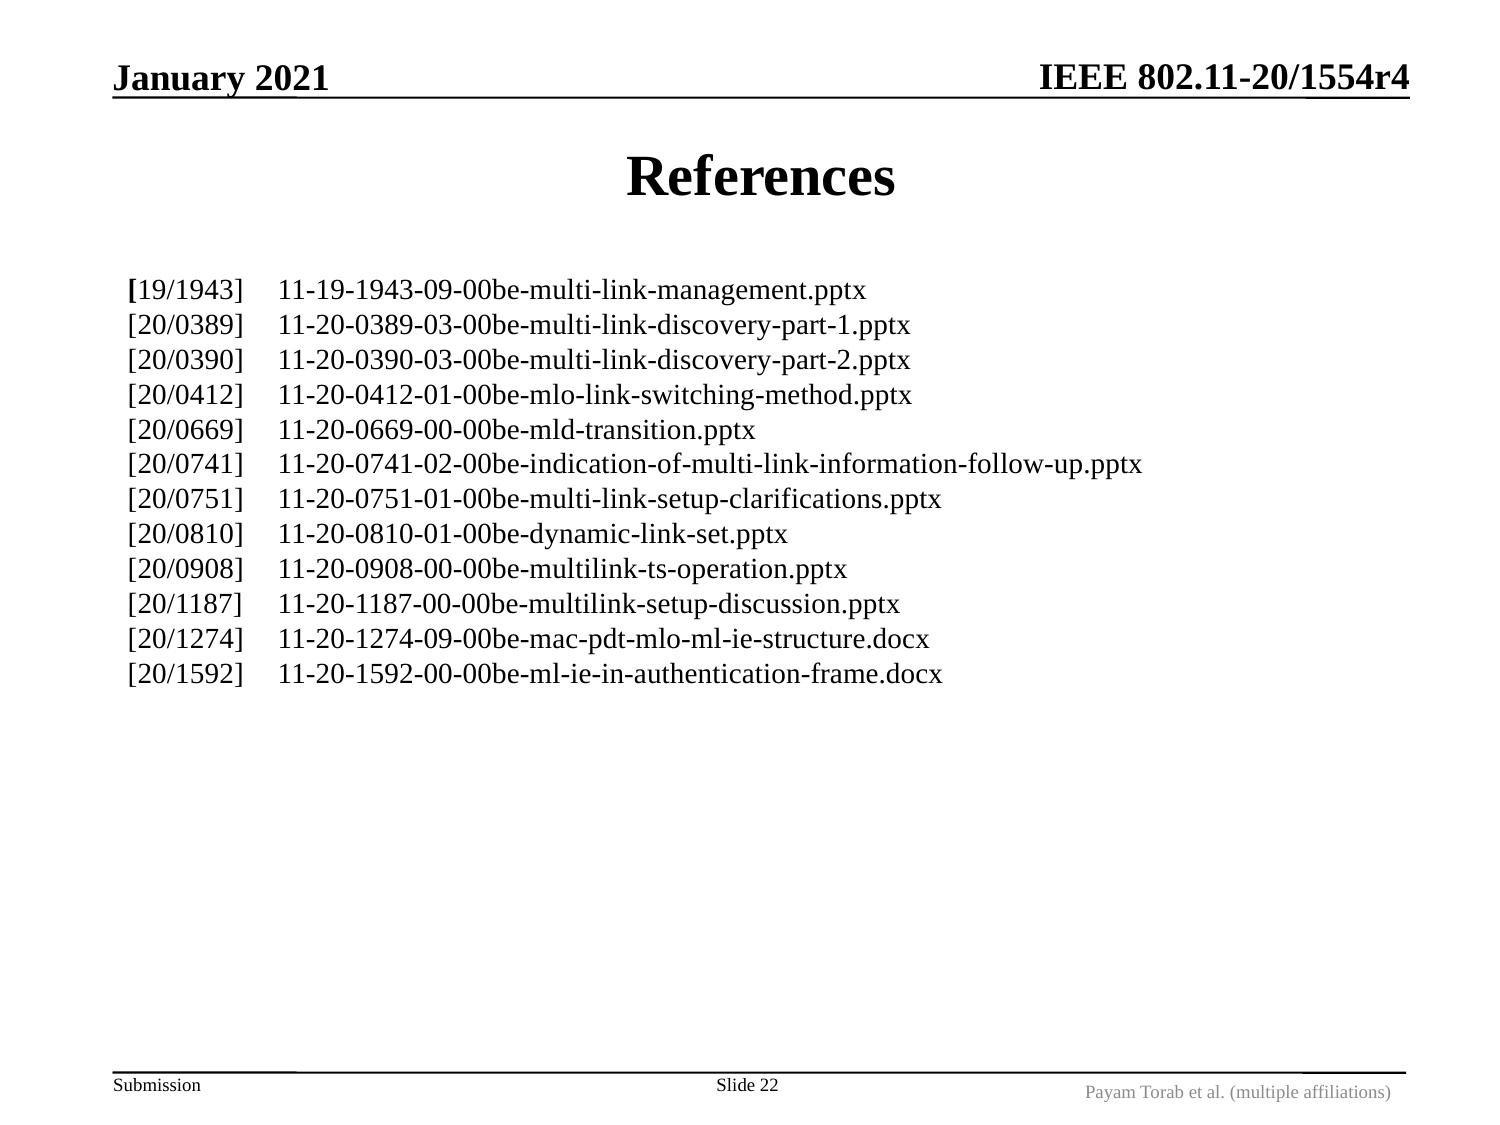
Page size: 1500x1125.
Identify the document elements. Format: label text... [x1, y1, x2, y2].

title References [112, 97, 1411, 248]
slide_number Slide 22 [702, 1072, 793, 1111]
list [19/1943] 11-19-1943-09-00be-multi-link-management.pptx [20/0389] 11-20-0389-03-00be-multi-link-discovery-part-1.pptx [20/0390] 11-20-0390-03-00be-multi-link-discovery-part-2.pptx [20/0412] 11-20-0412-01-00be-mlo-link-switching-method.pptx [20/0669] 11-20-0669-00-00be-mld-transition.pptx [20/0741] 11-20-0741-02-00be-indication-of-multi-link-information-follow-up.pptx [20/0751] 11-20-0751-01-00be-multi-link-setup-clarifications.pptx [20/0810] 11-20-0810-01-00be-dynamic-link-set.pptx [20/0908] 11-20-0908-00-00be-multilink-ts-operation.pptx [20/1187] 11-20-1187-00-00be-multilink-setup-discussion.pptx [20/1274] 11-20-1274-09-00be-mac-pdt-mlo-ml-ie-structure.docx [20/1592] 11-20-1592-00-00be-ml-ie-in-authentication-frame.docx [112, 262, 1411, 1073]
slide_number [112, 52, 563, 90]
footer Payam Torab et al. (multiple affiliations) [877, 1072, 1407, 1110]
